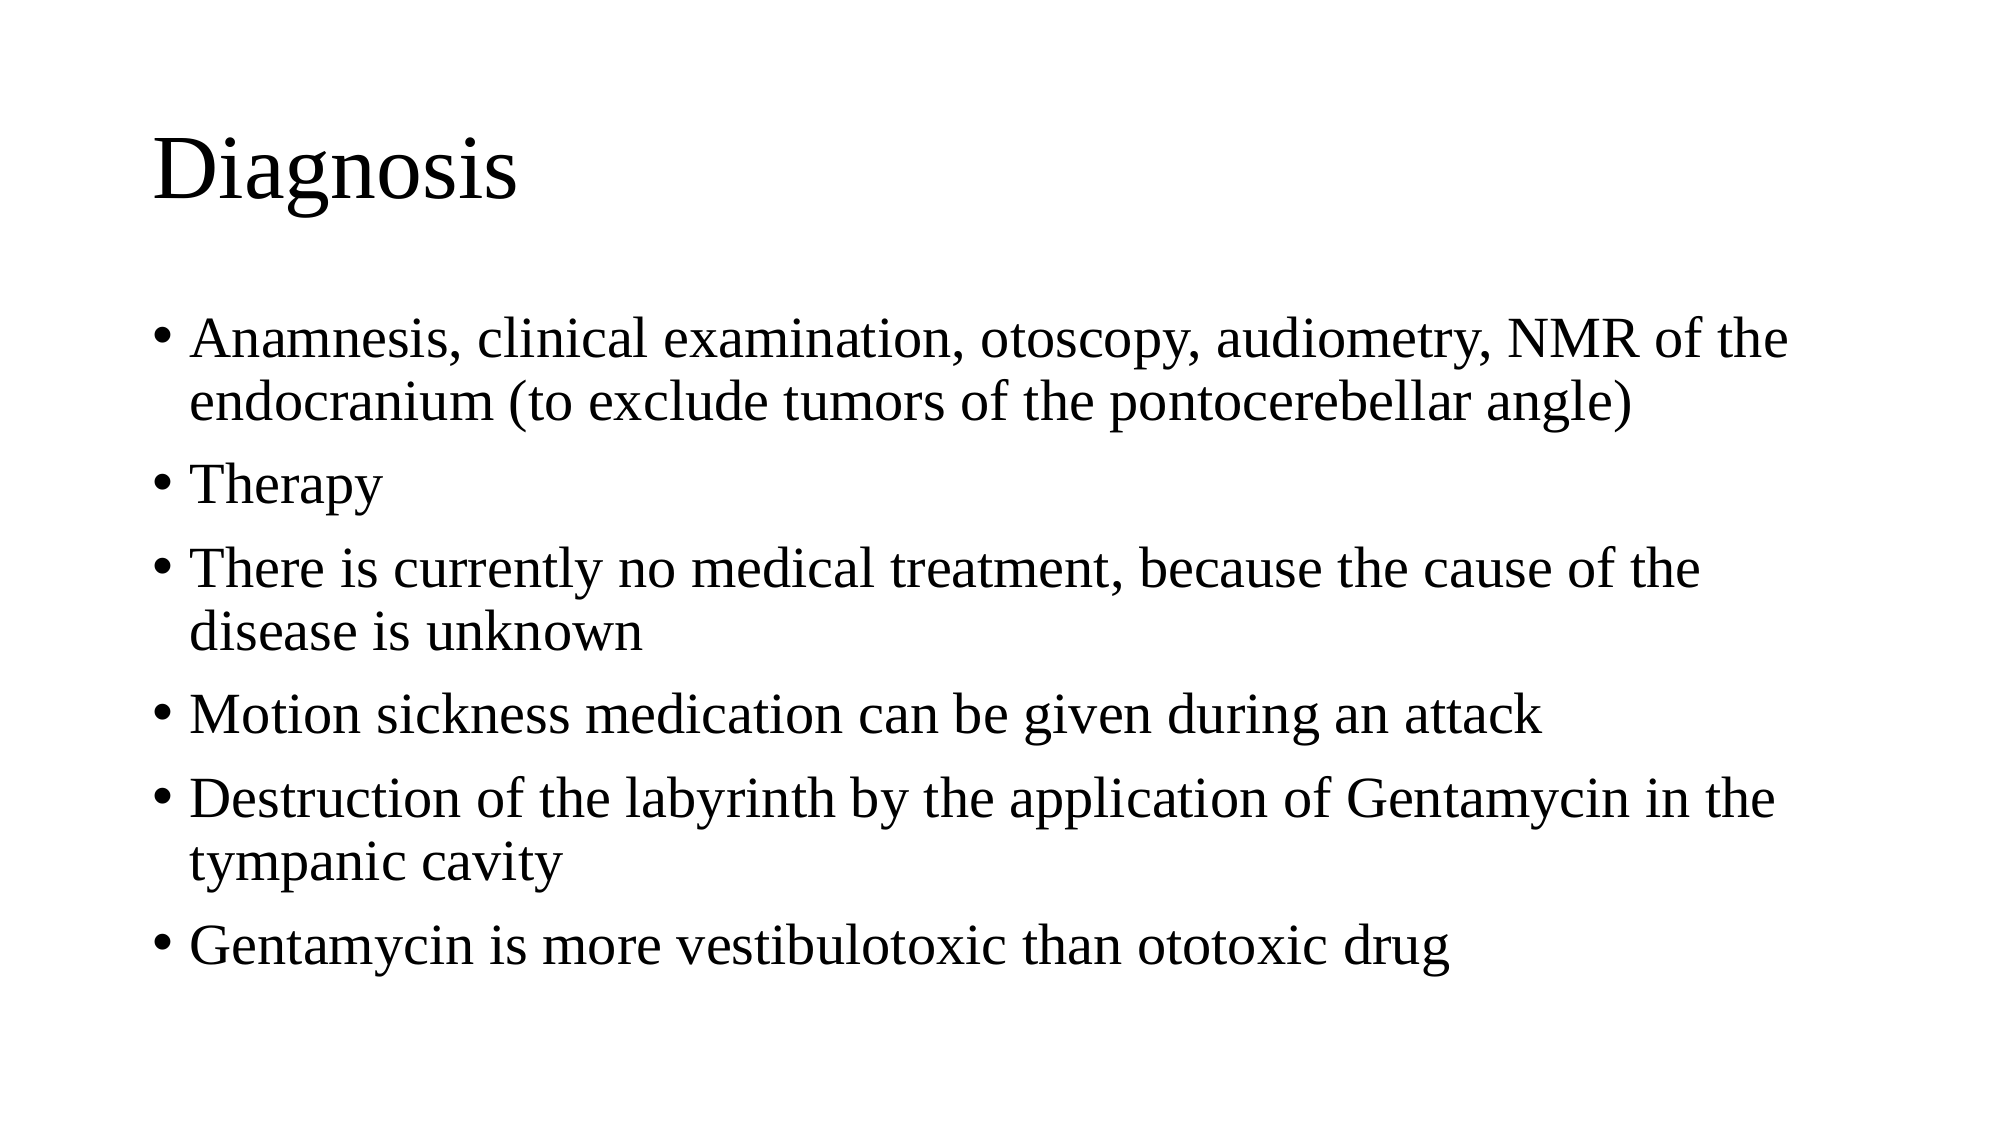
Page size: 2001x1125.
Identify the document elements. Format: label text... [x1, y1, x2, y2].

list Anamnesis, clinical examination, otoscopy, audiometry, NMR of the endocranium (to exclude tumors of the pontocerebellar angle) Therapy There is currently no medical treatment, because the cause of the disease is unknown Motion sickness medication can be given during an attack Destruction of the labyrinth by the application of Gentamycin in the tympanic cavity Gentamycin is more vestibulotoxic than ototoxic drug [137, 299, 1863, 1014]
title Diagnosis [137, 59, 1863, 278]
